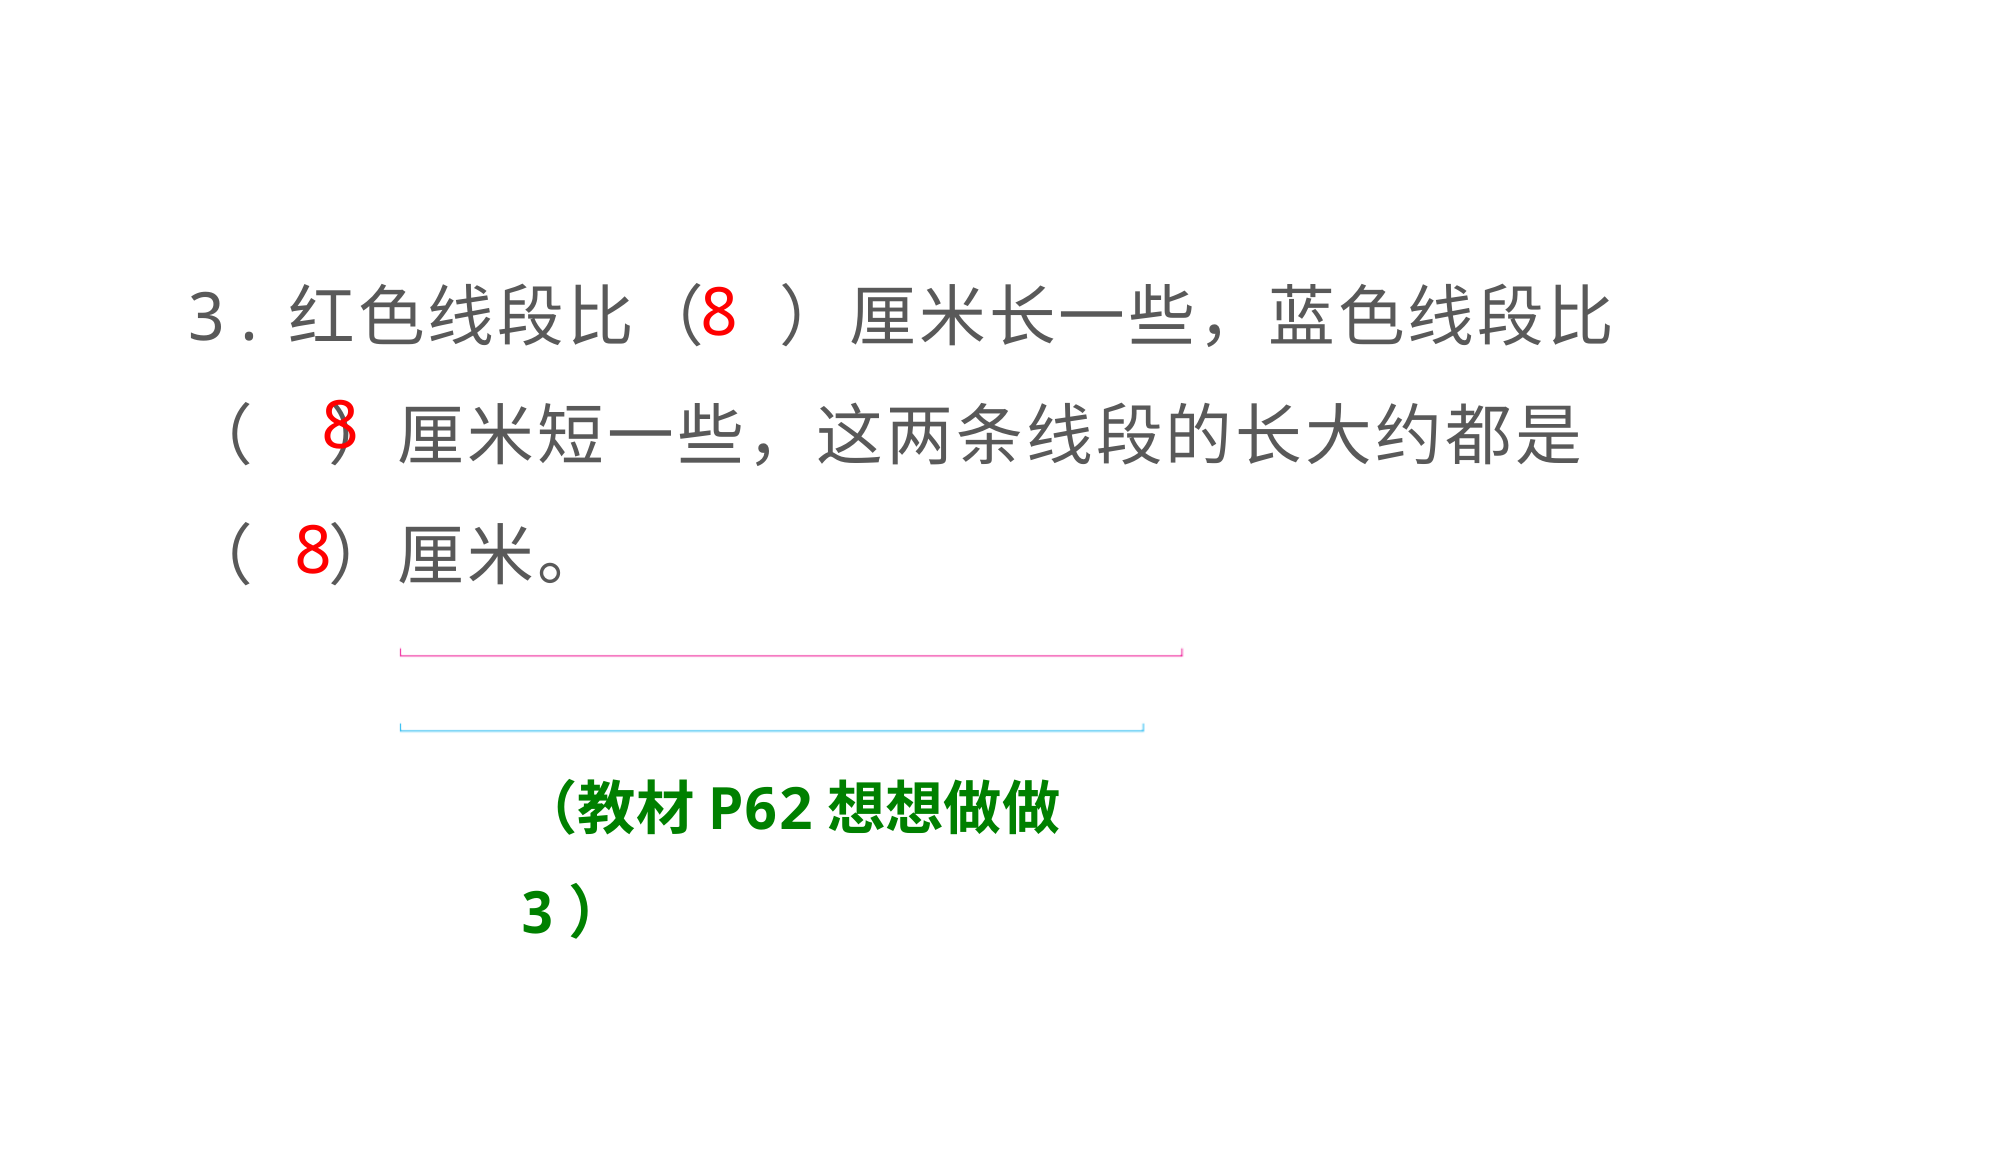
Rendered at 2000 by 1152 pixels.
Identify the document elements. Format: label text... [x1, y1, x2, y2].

text_box 8 [278, 499, 365, 594]
text_box 8 [305, 374, 365, 469]
picture [364, 624, 1217, 766]
list 3.红色线段比（ ）厘米长一些，蓝色线段比（ ）厘米短一些，这两条线段的长大约都是（ ）厘米。 [174, 227, 1650, 785]
text_box 8 [684, 260, 756, 356]
text_box （教材P62想想做做3） [504, 766, 1121, 953]
